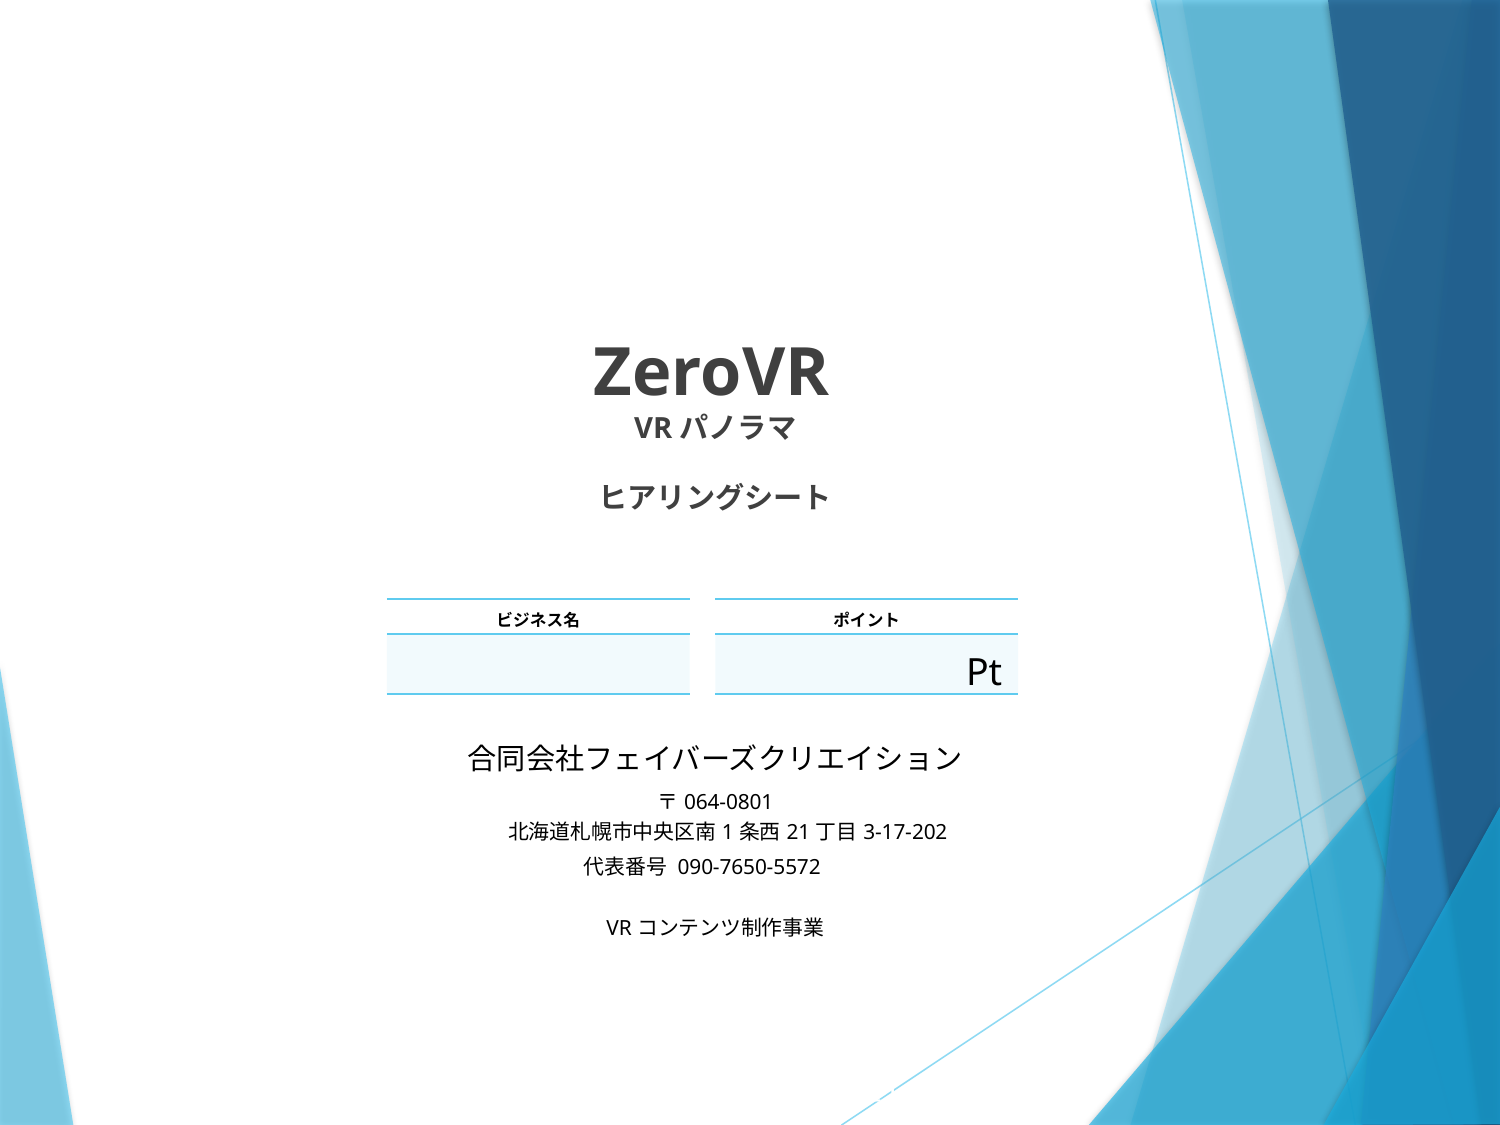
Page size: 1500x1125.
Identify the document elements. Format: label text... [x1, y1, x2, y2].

text_box ZeroVR VRパノラマ ヒアリングシート [417, 321, 1013, 522]
table_header ビジネス名 [387, 600, 690, 633]
text_box 撮影・制作 株式会社Leoline [574, 1064, 1003, 1114]
table_cell 代表番号 090-7650-5572 [215, 843, 1215, 904]
table_cell [215, 966, 1215, 1023]
table_cell Pt [715, 635, 1018, 693]
table_cell 〒064-0801 北海道札幌市中央区南1条西21丁目3-17-202 [215, 778, 1215, 843]
table_cell [387, 635, 690, 693]
table_header ポイント [715, 600, 1018, 633]
table_header 合同会社フェイバーズクリエイション [215, 728, 1215, 778]
table_cell VRコンテンツ制作事業 [215, 904, 1215, 966]
